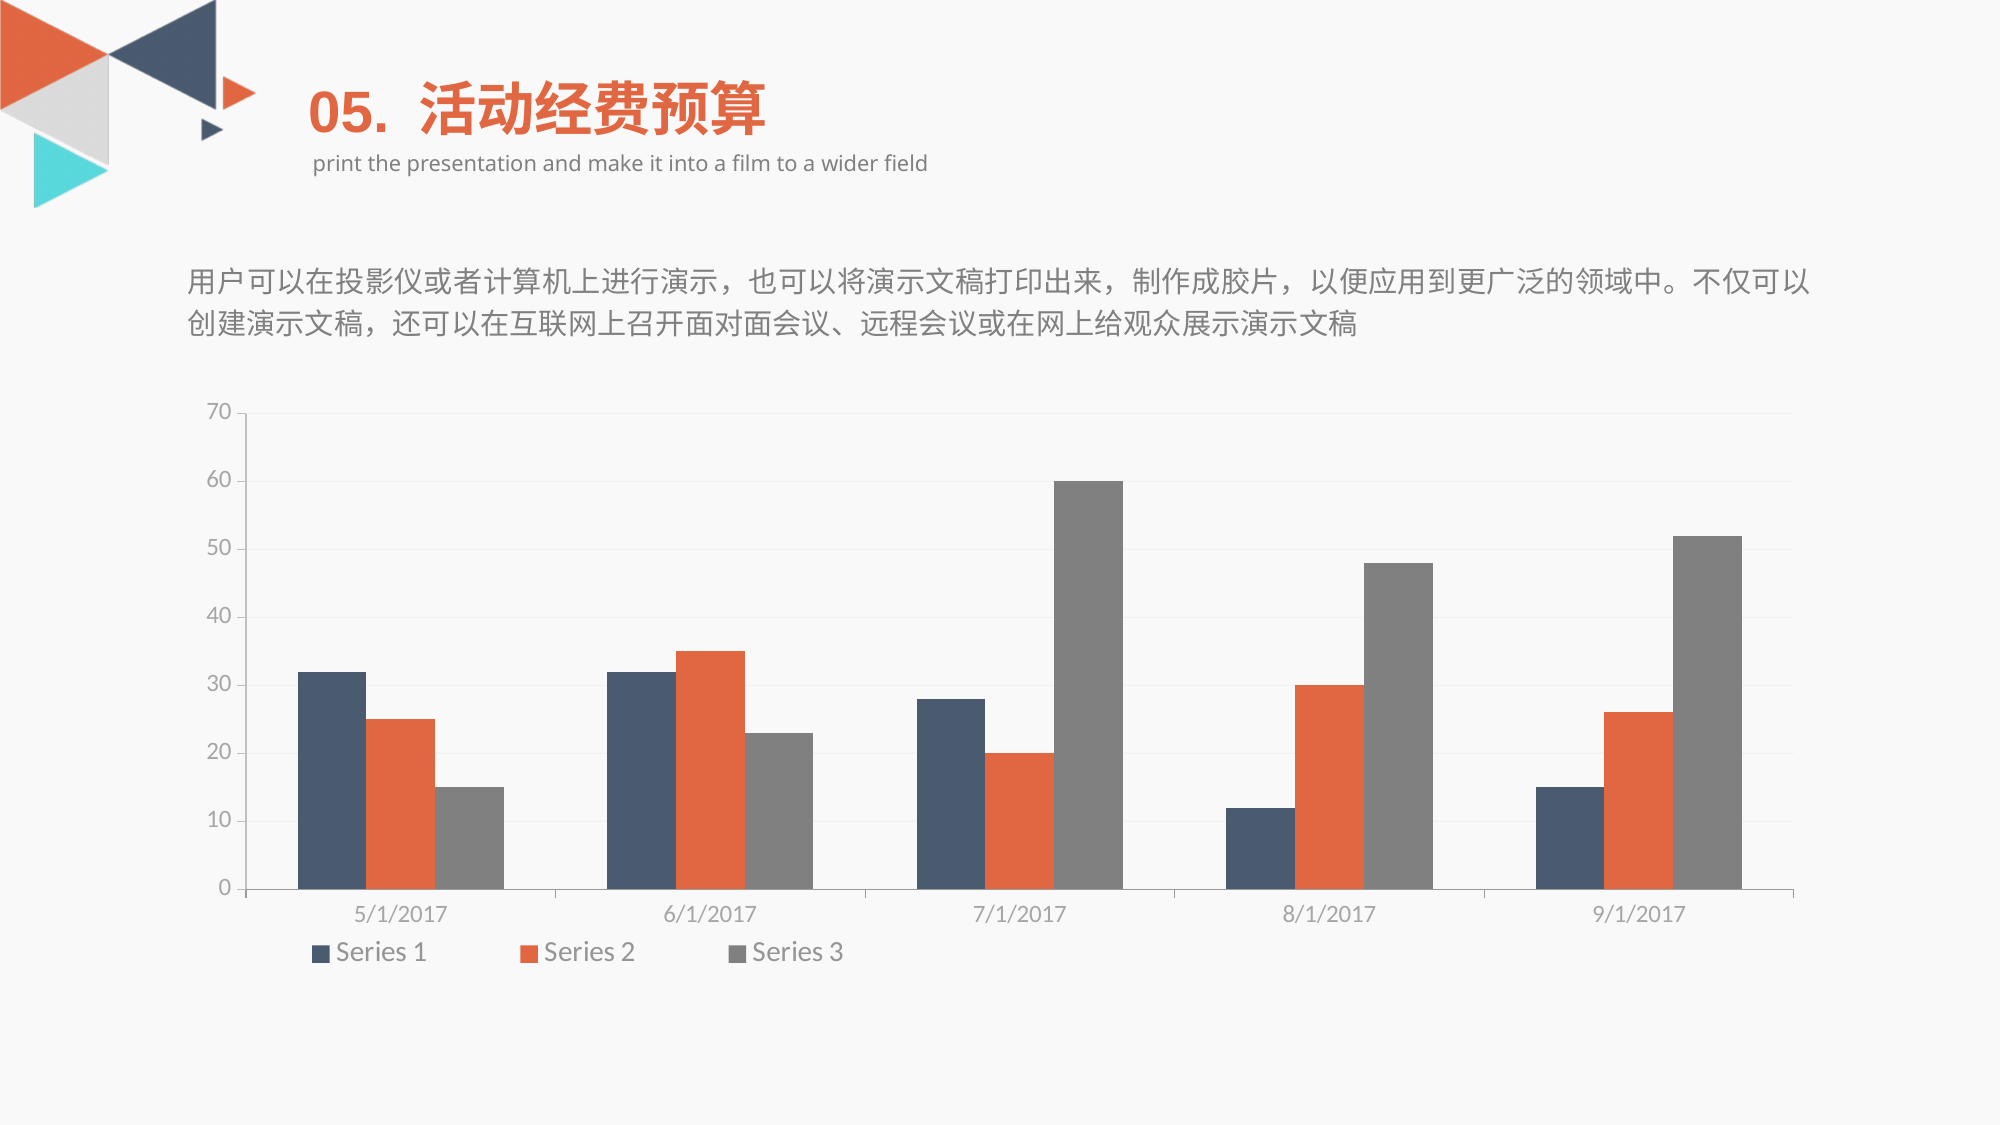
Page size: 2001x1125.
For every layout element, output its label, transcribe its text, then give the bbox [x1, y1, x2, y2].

text_box 用户可以在投影仪或者计算机上进行演示，也可以将演示文稿打印出来，制作成胶片，以便应用到更广泛的领域中。不仅可以创建演示文稿，还可以在互联网上召开面对面会议、远程会议或在网上给观众展示演示文稿 [173, 249, 1827, 348]
picture [1, 0, 255, 232]
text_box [292, 64, 1022, 182]
chart [173, 388, 1827, 994]
